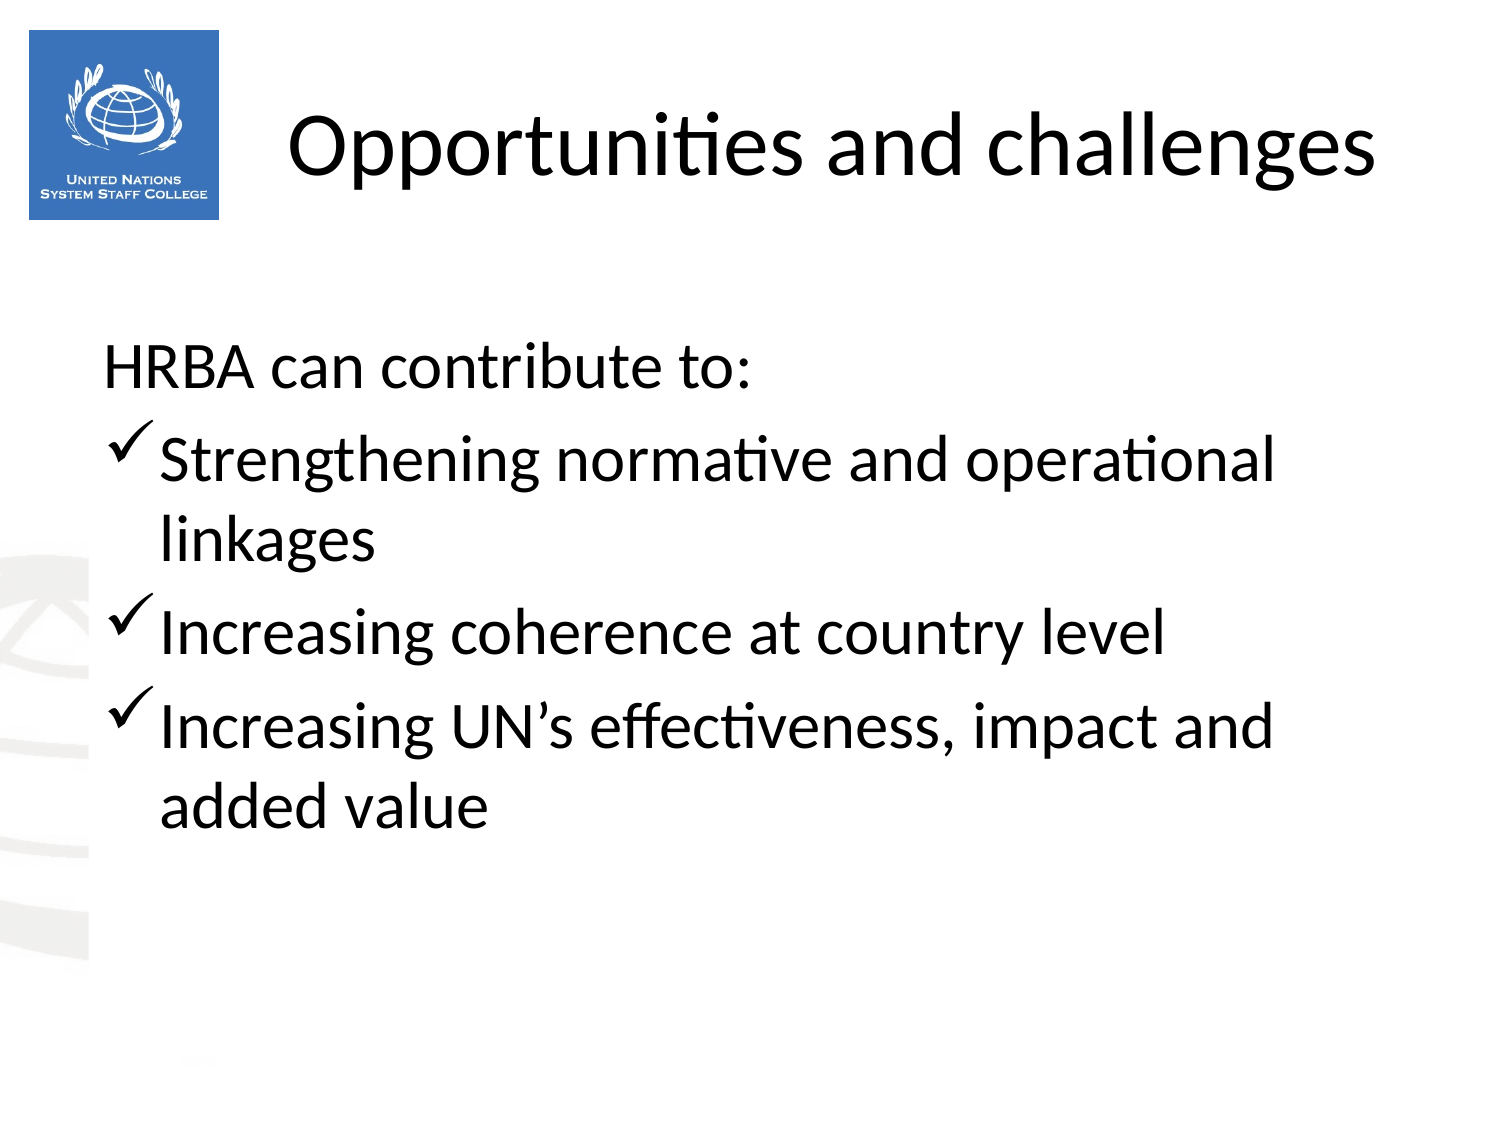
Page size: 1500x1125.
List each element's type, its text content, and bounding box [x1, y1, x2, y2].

title Opportunities and challenges [241, 44, 1426, 233]
picture [29, 30, 219, 220]
list HRBA can contribute to: Strengthening normative and operational linkages Increasing coherence at country level Increasing UN’s effectiveness, impact and added value [88, 314, 1439, 1057]
